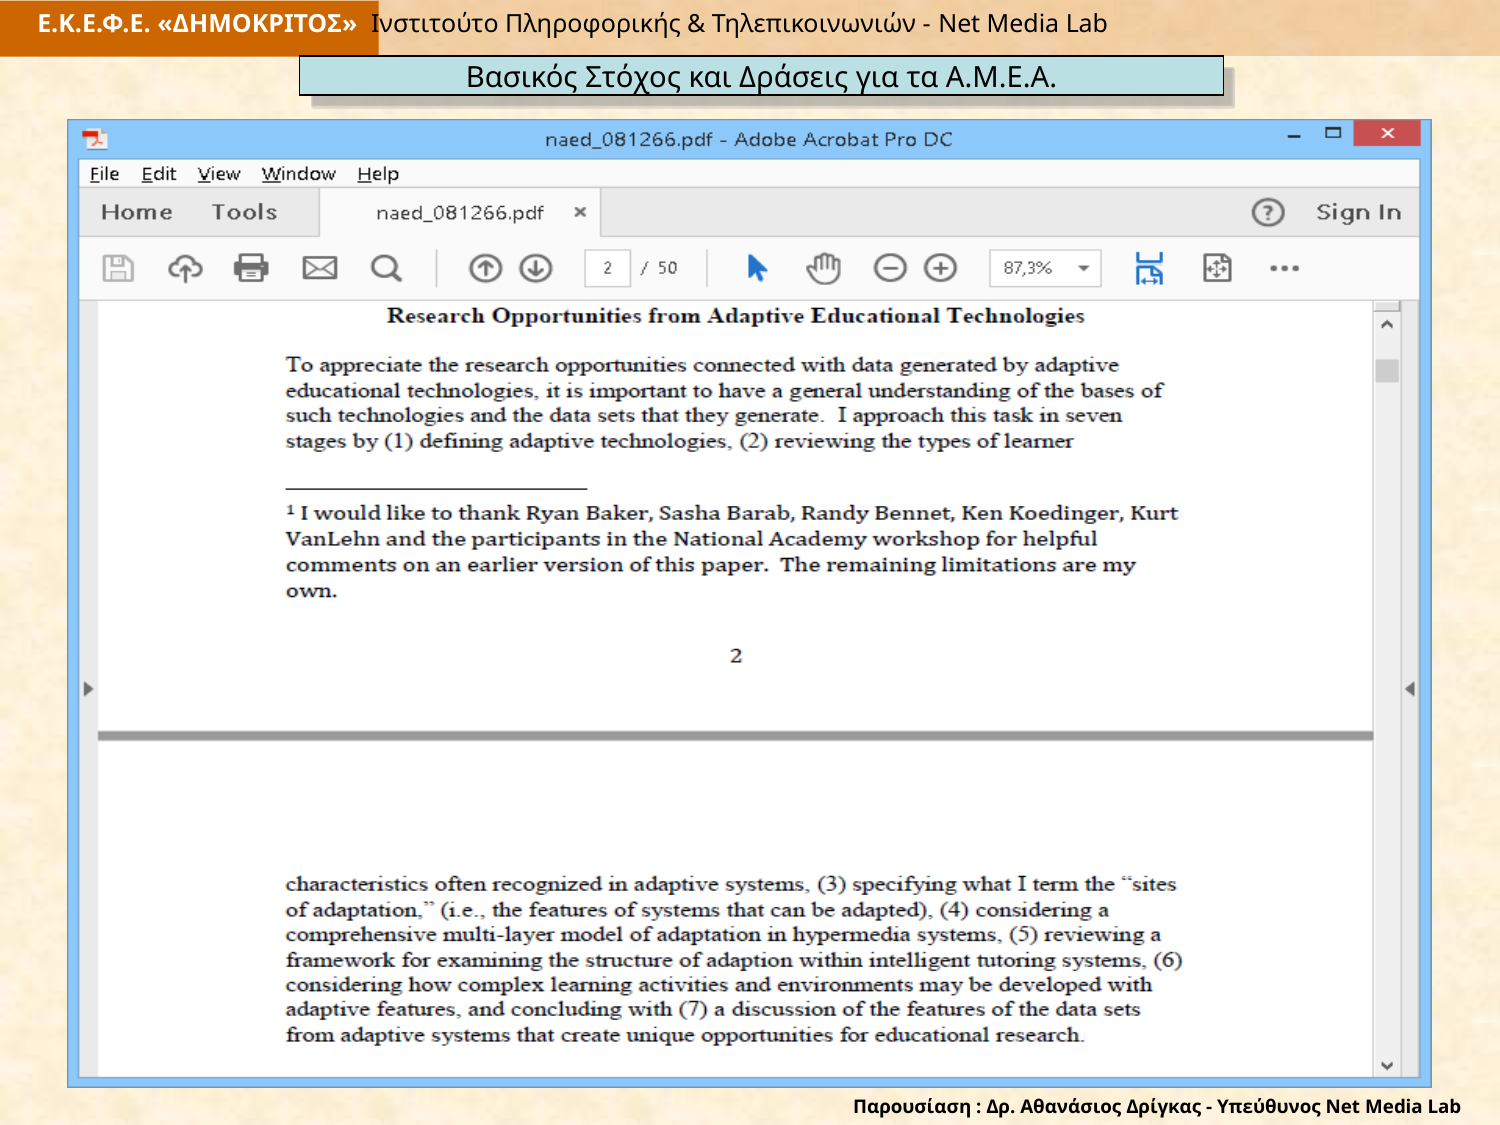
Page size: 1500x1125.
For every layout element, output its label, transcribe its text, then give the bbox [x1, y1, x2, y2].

text_box [377, 0, 1500, 56]
text_box Βασικός Στόχος και Δράσεις για τα Α.Μ.Ε.Α. [280, 50, 1243, 101]
picture [0, 56, 1500, 1125]
text_box Παρουσίαση : Δρ. Αθανάσιος Δρίγκας - Υπεύθυνος Net Media Lab [838, 1087, 1500, 1125]
text_box [0, 0, 377, 57]
text_box Ε.Κ.Ε.Φ.Ε. «ΔΗΜΟΚΡΙΤΟΣ» Ινστιτούτο Πληροφορικής & Τηλεπικοινωνιών - Net Media Lab [22, 0, 1364, 45]
